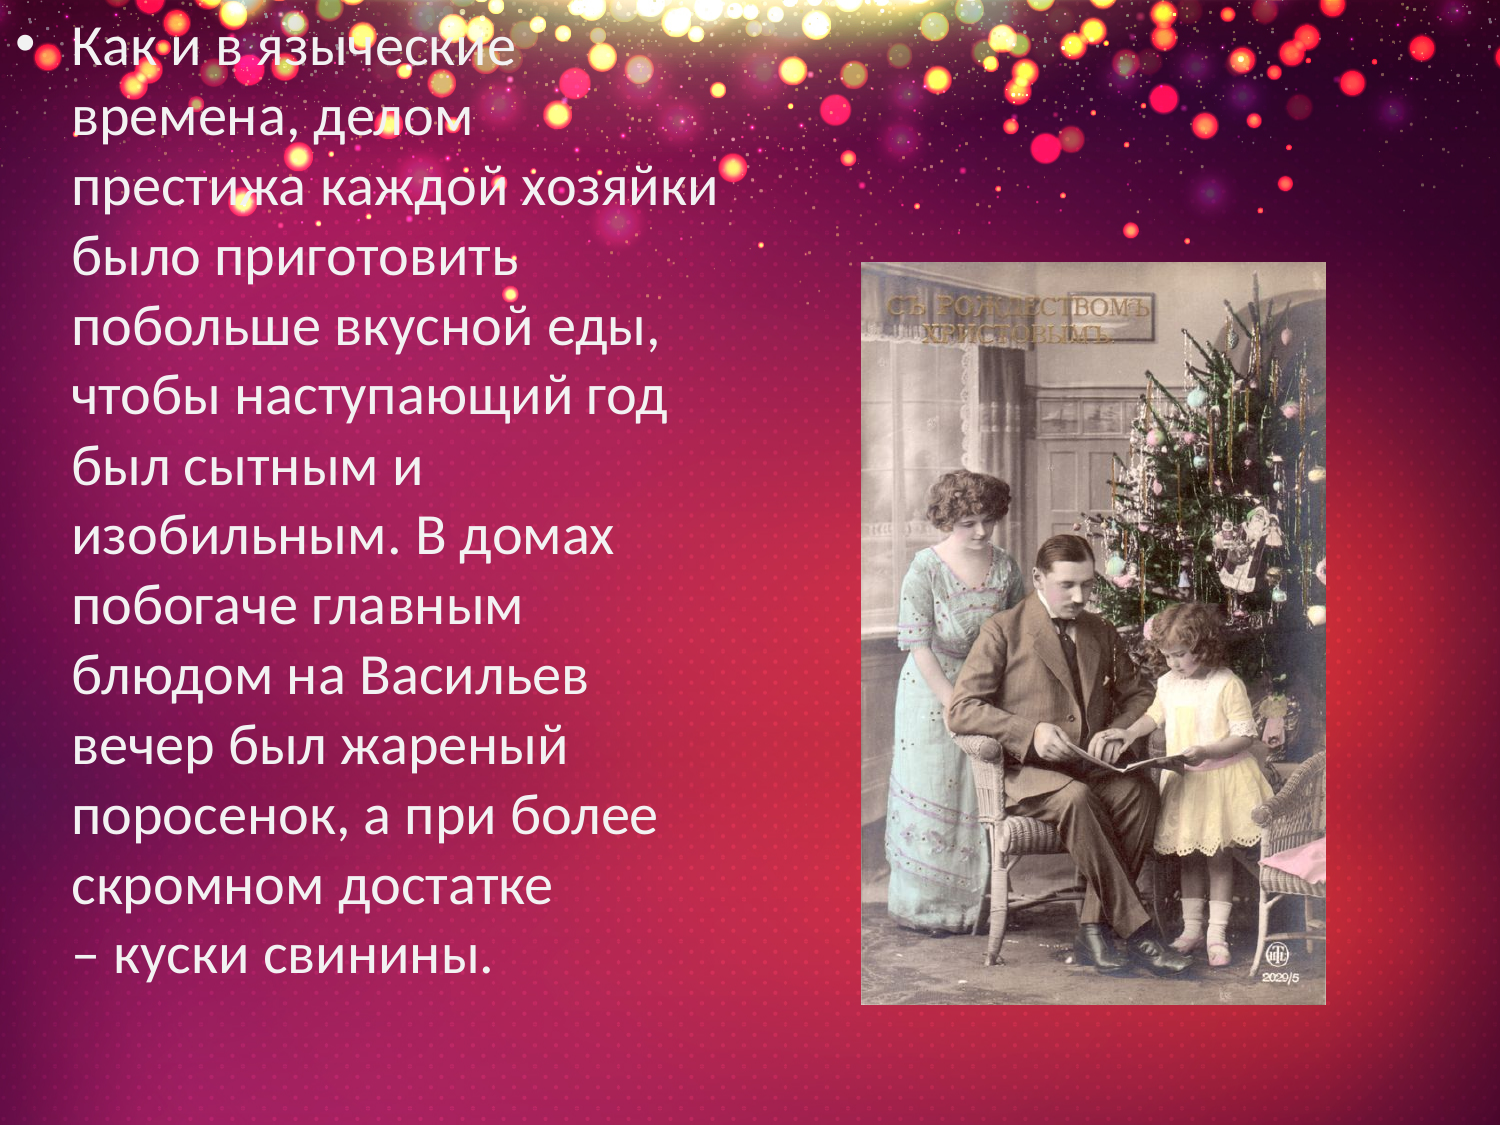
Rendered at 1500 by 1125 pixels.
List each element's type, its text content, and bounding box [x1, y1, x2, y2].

picture [0, 0, 1500, 1125]
list Как и в языческие времена, делом престижа каждой хозяйки было приготовить побольше вкусной еды, чтобы наступающий год был сытным и изобильным. В домах побогаче главным блюдом на Васильев вечер был жареный поросенок, а при более скромном достатке – куски свинины. [0, 0, 738, 1090]
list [861, 262, 1326, 1006]
